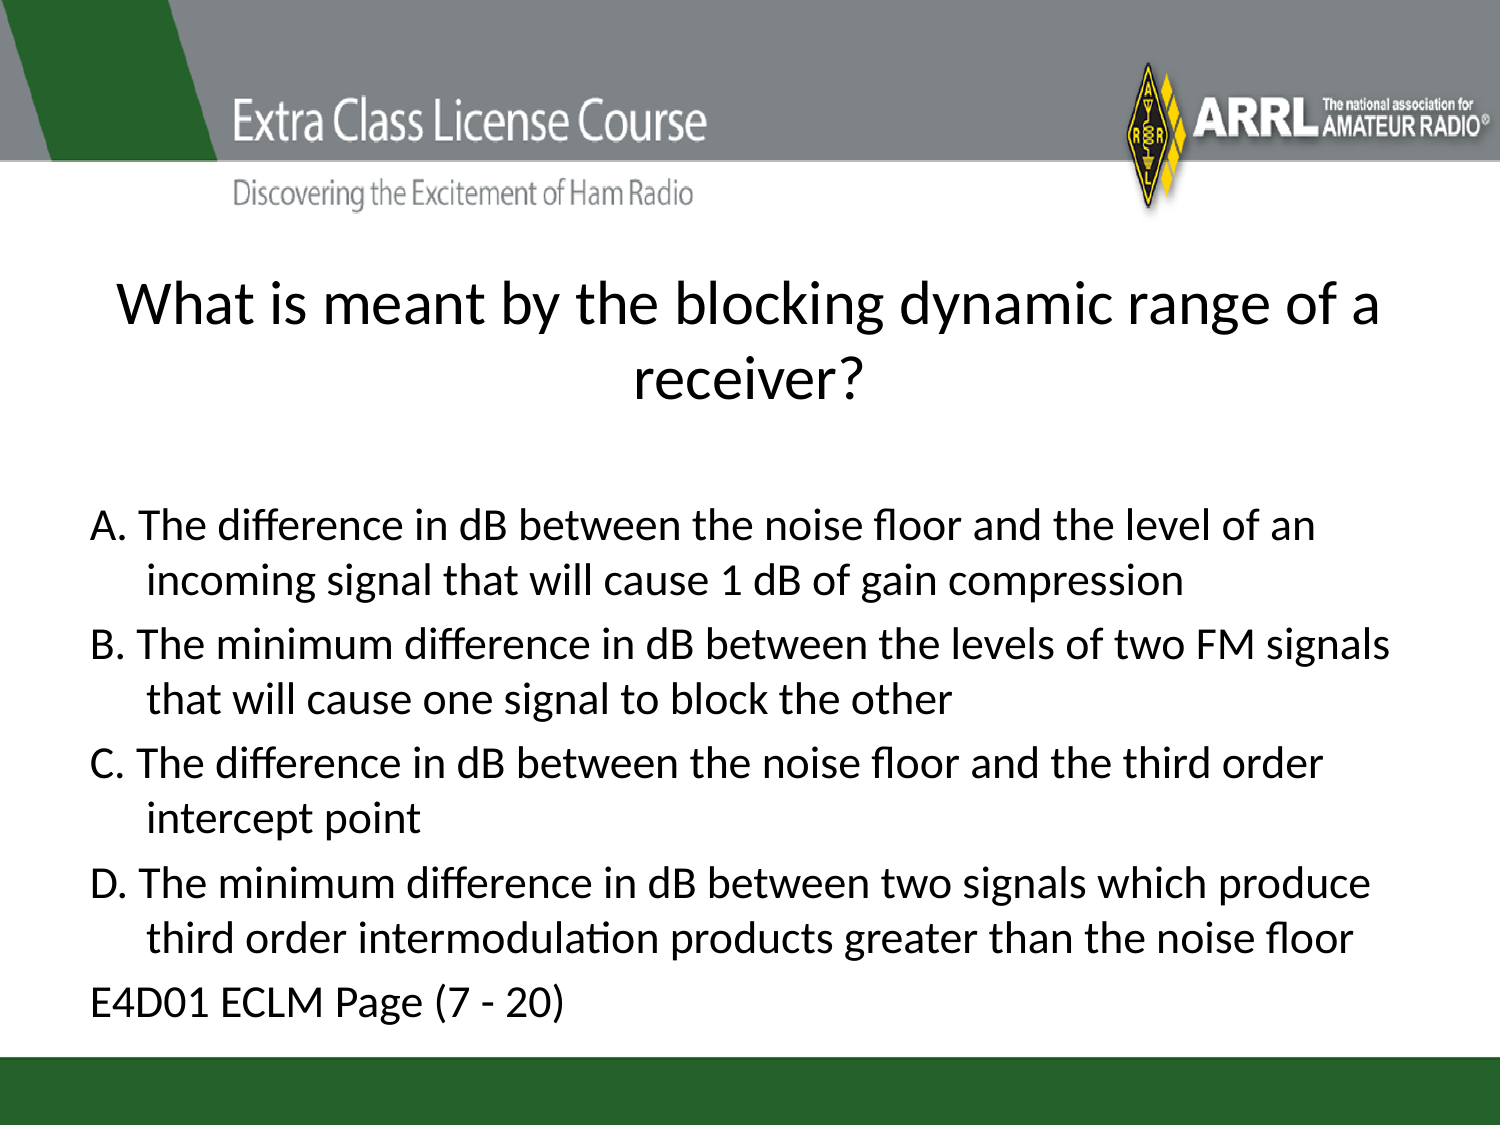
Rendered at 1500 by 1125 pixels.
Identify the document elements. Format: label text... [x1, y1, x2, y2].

list A. The difference in dB between the noise floor and the level of an incoming signal that will cause 1 dB of gain compression B. The minimum difference in dB between the levels of two FM signals that will cause one signal to block the other C. The difference in dB between the noise floor and the third order intercept point D. The minimum difference in dB between two signals which produce third order intermodulation products greater than the noise floor E4D01 ECLM Page (7 - 20) [75, 487, 1425, 1005]
picture [0, 0, 1500, 1125]
title What is meant by the blocking dynamic range of a receiver? [75, 254, 1425, 435]
